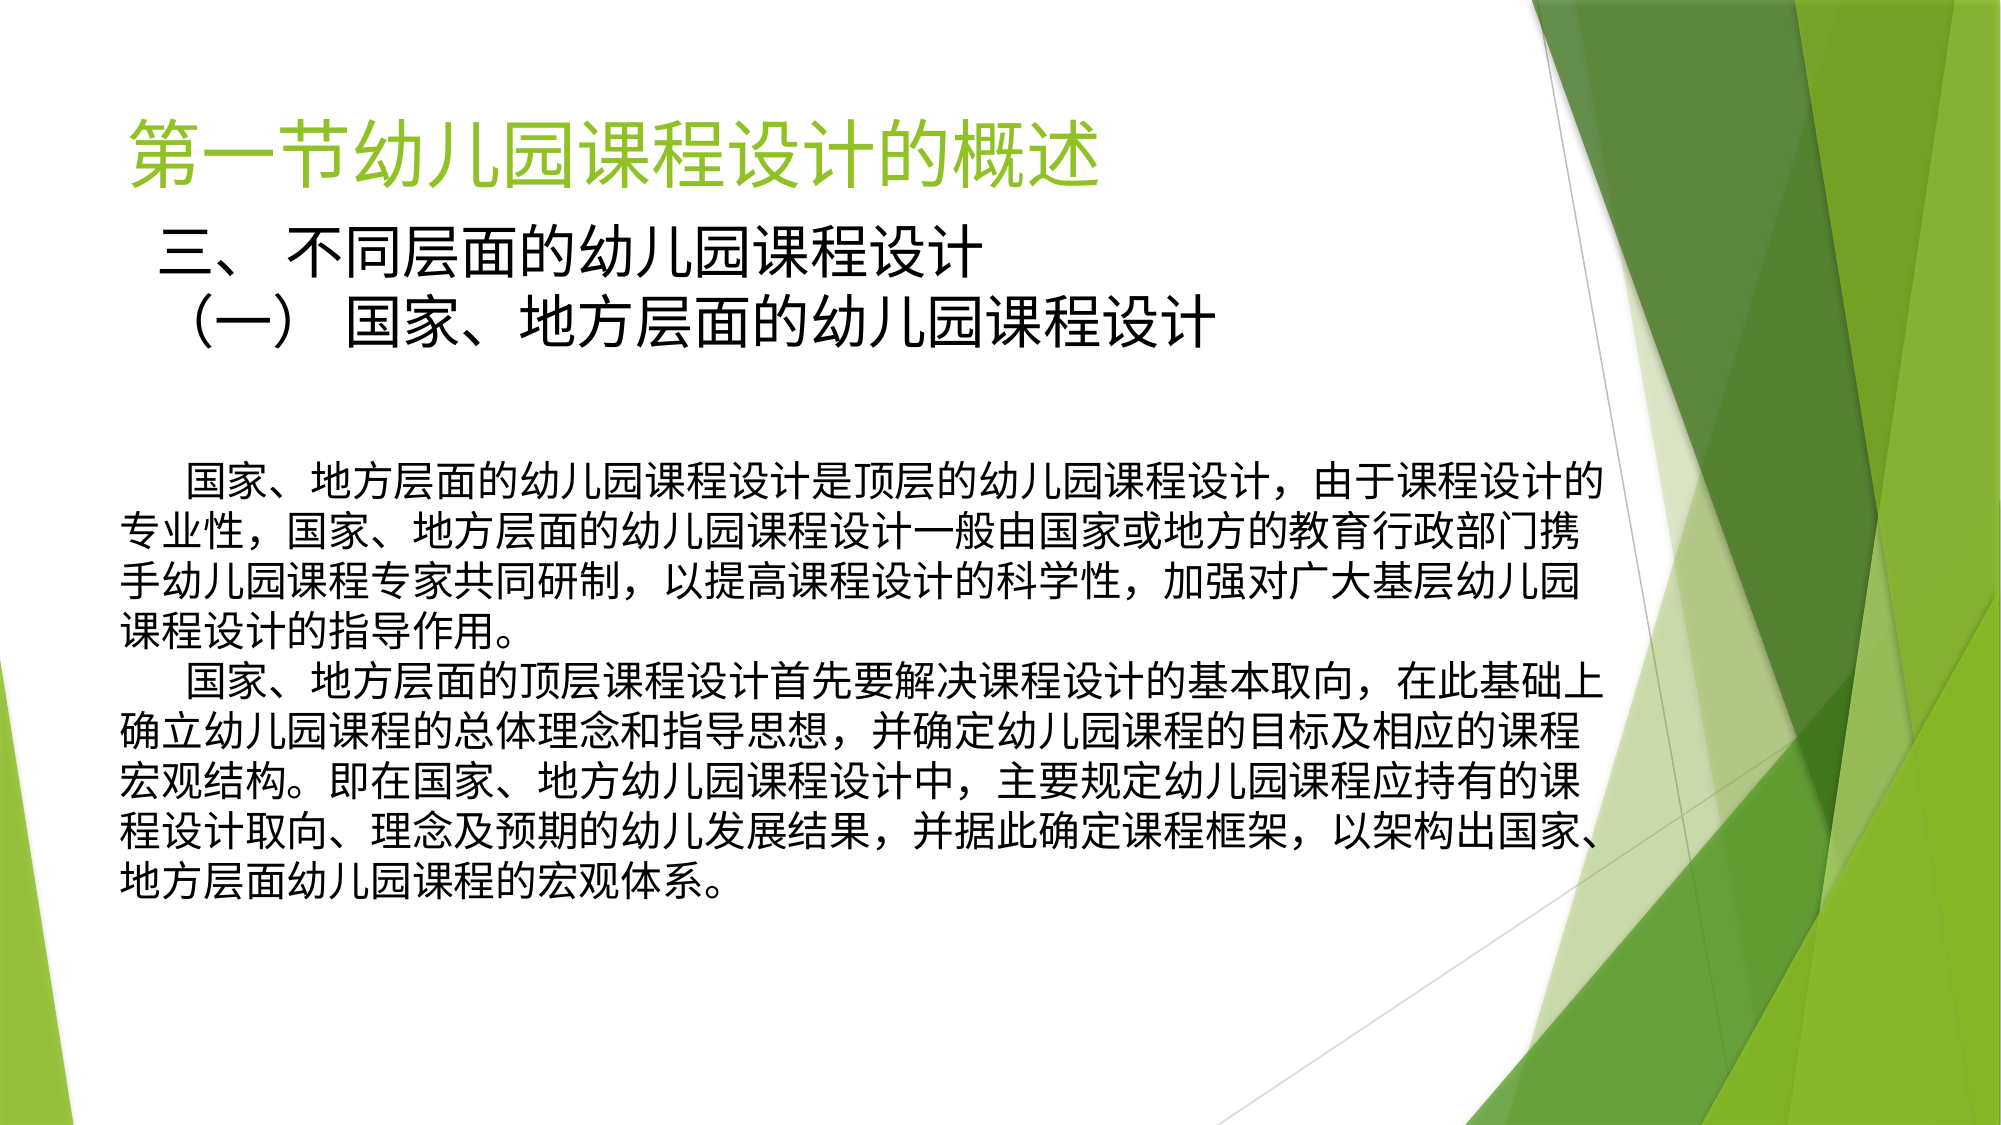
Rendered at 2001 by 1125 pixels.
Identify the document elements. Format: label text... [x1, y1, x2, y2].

text_box 三、 不同层面的幼儿园课程设计 （一） 国家、地方层面的幼儿园课程设计 [141, 208, 1451, 363]
text_box 国家、地方层面的幼儿园课程设计是顶层的幼儿园课程设计，由于课程设计的专业性，国家、地方层面的幼儿园课程设计一般由国家或地方的教育行政部门携手幼儿园课程专家共同研制，以提高课程设计的科学性，加强对广大基层幼儿园课程设计的指导作用。 国家、地方层面的顶层课程设计首先要解决课程设计的基本取向，在此基础上确立幼儿园课程的总体理念和指导思想，并确定幼儿园课程的目标及相应的课程宏观结构。即在国家、地方幼儿园课程设计中，主要规定幼儿园课程应持有的课程设计取向、理念及预期的幼儿发展结果，并据此确定课程框架，以架构出国家、地方层面幼儿园课程的宏观体系。 [104, 447, 1625, 912]
title 第一节幼儿园课程设计的概述 [111, 99, 1522, 317]
